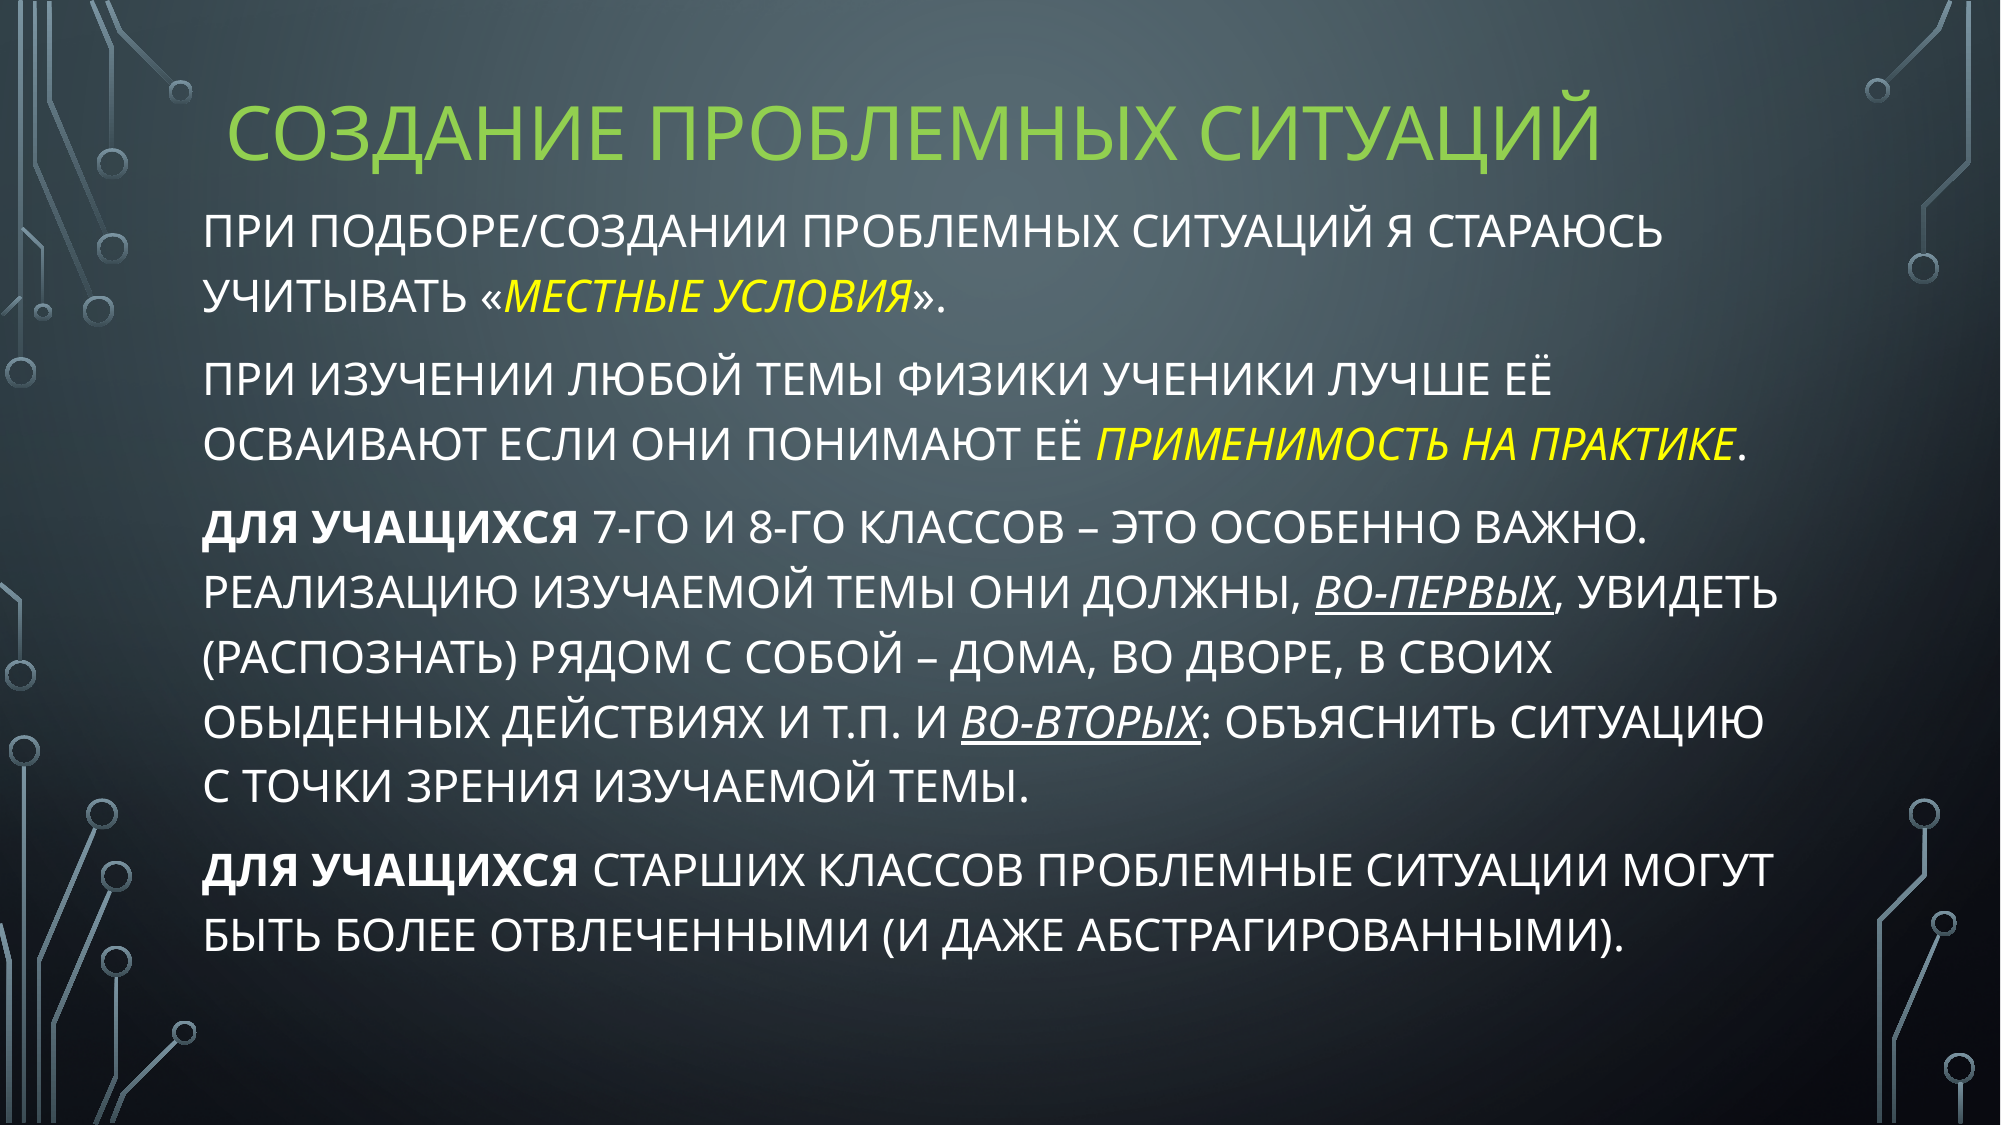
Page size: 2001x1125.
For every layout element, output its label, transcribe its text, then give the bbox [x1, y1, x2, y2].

list При подборе/создании проблемных ситуаций я стараюсь учитывать «местные условия». При изучении любой темы физики ученики лучше её осваивают если они понимают её применимость на практике. Для учащихся 7-го и 8-го классов – это особенно важно. Реализацию изучаемой темы они должны, во-первых, увидеть (распознать) рядом с собой – дома, во дворе, в своих обыденных действиях и т.п. И во-вторых: объяснить ситуацию с точки зрения изучаемой темы. Для учащихся старших классов проблемные ситуации могут быть более отвлеченными (и даже абстрагированными). [187, 184, 1813, 1015]
title Создание проблемных ситуаций [210, 66, 1836, 185]
